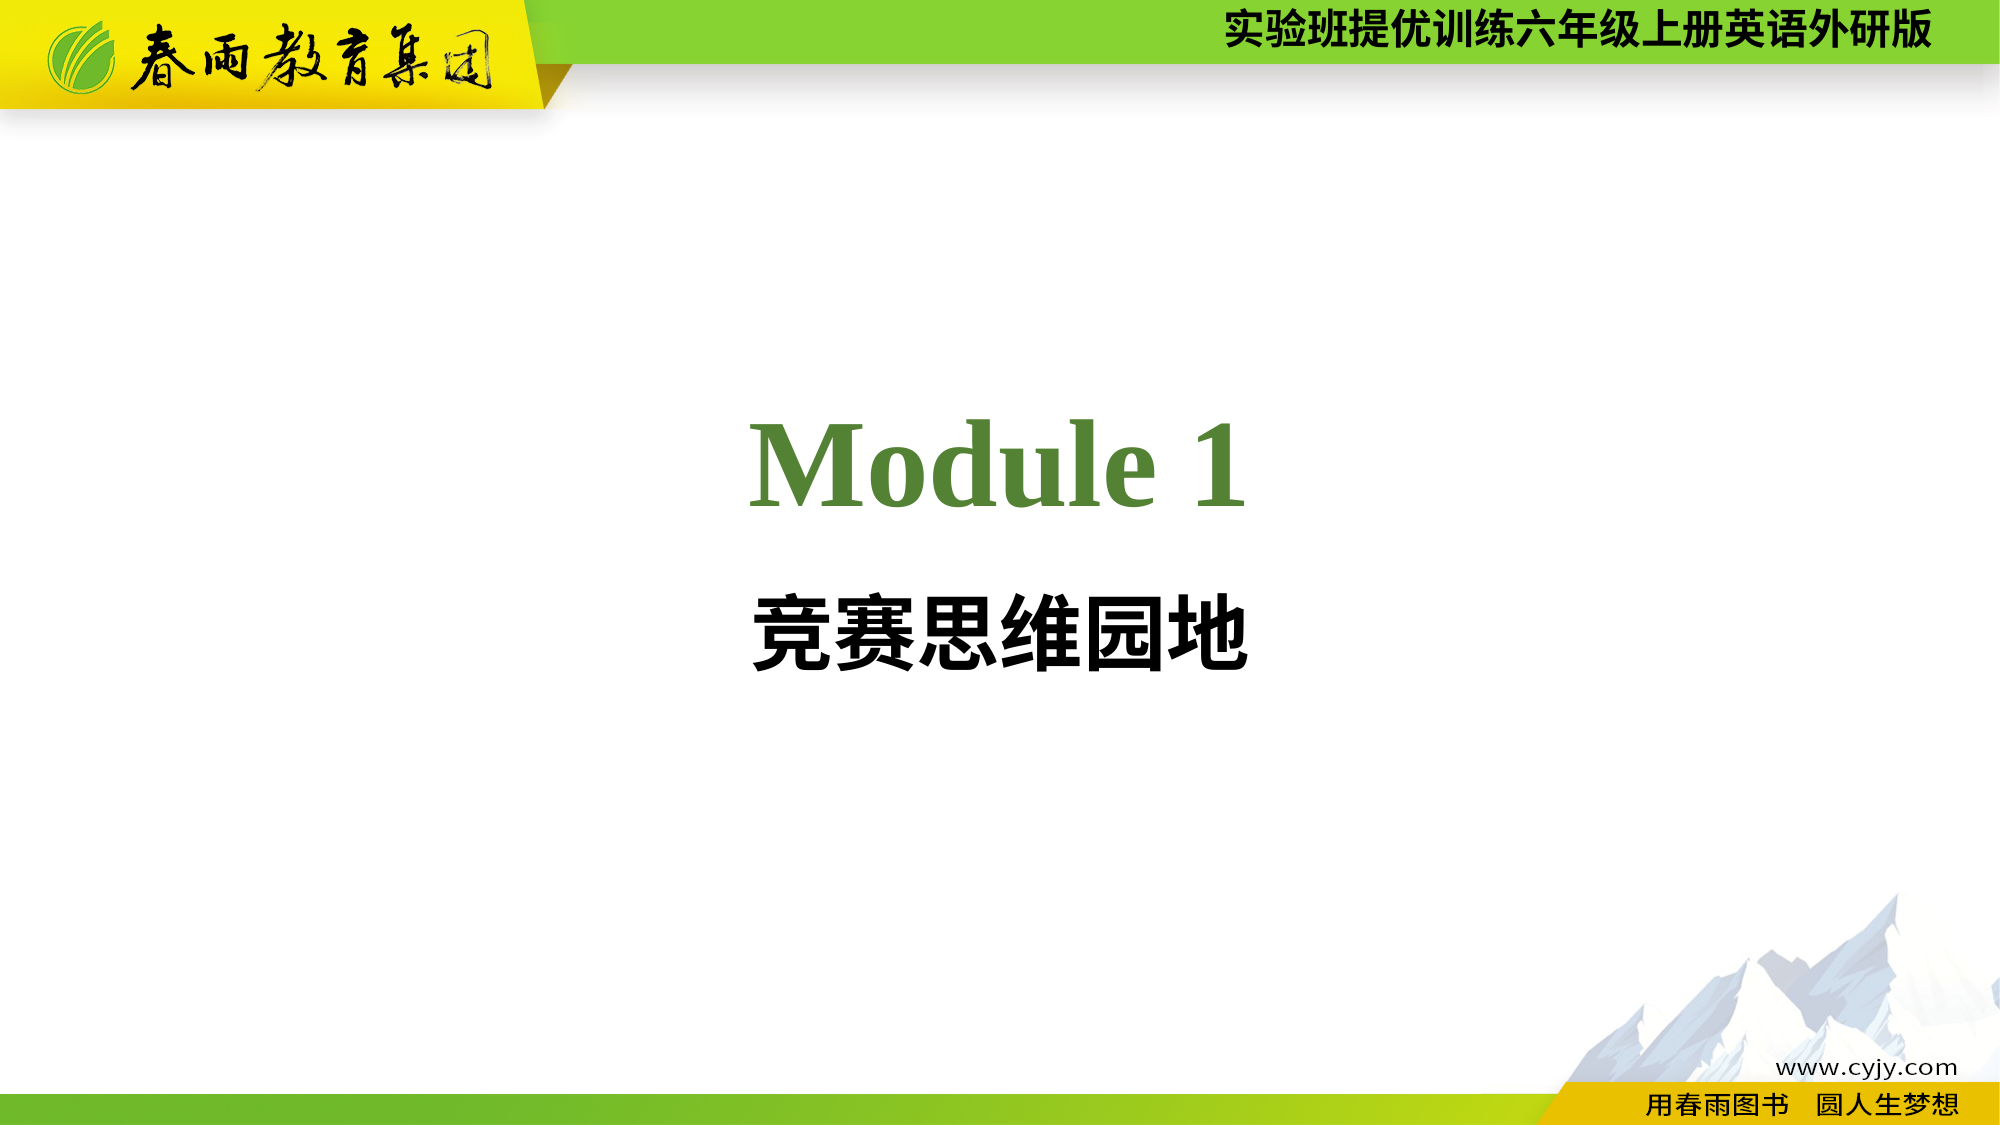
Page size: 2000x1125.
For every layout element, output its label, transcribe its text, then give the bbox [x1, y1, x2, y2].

picture [0, 0, 2000, 298]
picture [0, 689, 2000, 1125]
text_box Module 1 竞赛思维园地 [0, 298, 2000, 689]
